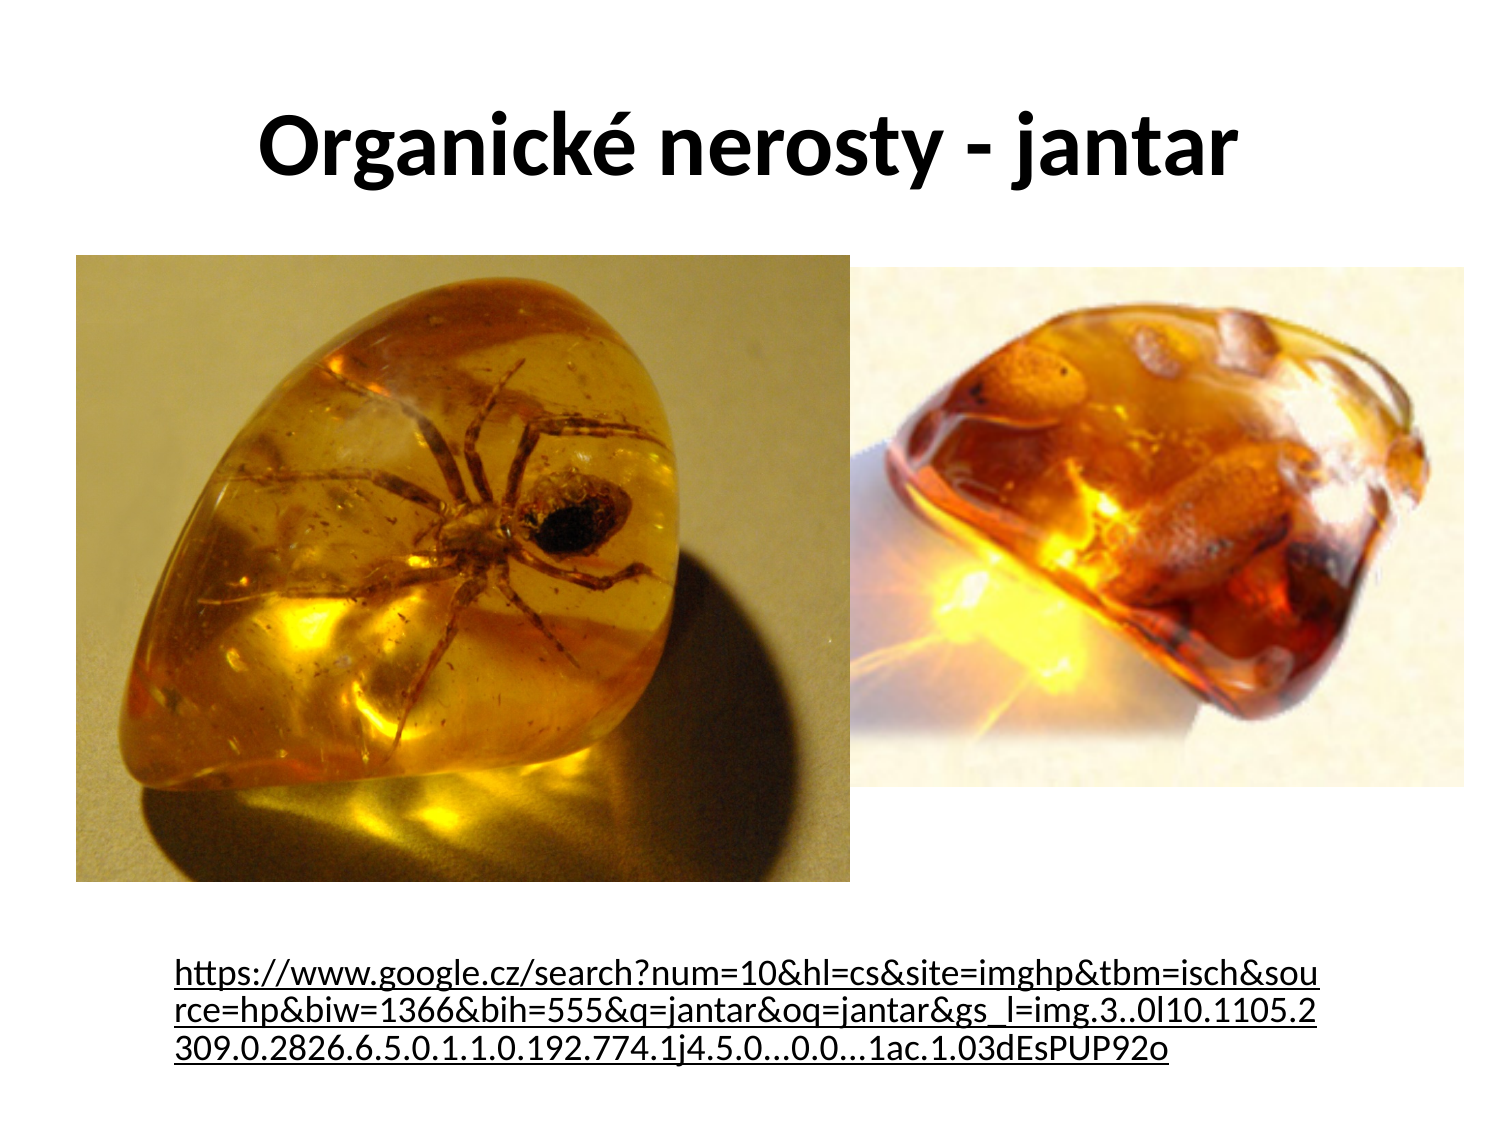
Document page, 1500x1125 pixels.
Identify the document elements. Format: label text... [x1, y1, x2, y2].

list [76, 255, 850, 882]
text_box https://www.google.cz/search?num=10&hl=cs&site=imghp&tbm=isch&source=hp&biw=1366&bih=555&q=jantar&oq=jantar&gs_l=img.3..0l10.1105.2309.0.2826.6.5.0.1.1.0.192.774.1j4.5.0...0.0...1ac.1.03dEsPUP92o [159, 940, 1341, 1046]
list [854, 266, 1465, 788]
title Organické nerosty - jantar [75, 45, 1425, 233]
